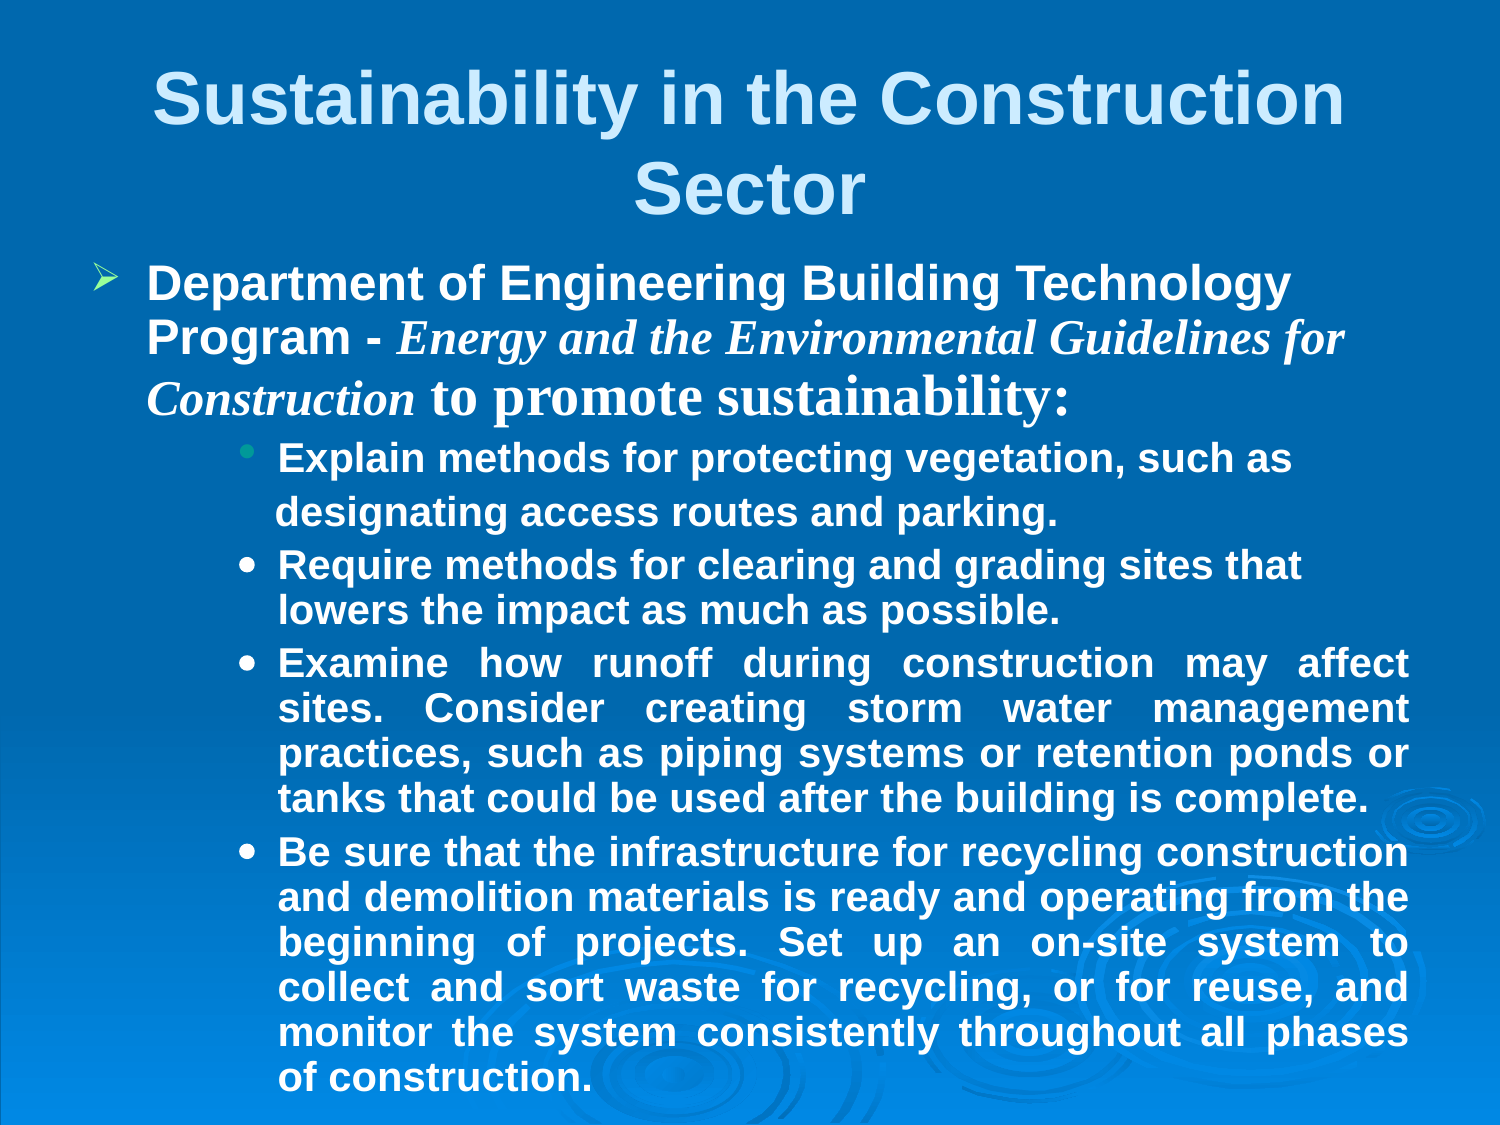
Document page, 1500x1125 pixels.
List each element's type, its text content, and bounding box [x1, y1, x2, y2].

title Sustainability in the Construction Sector [74, 45, 1426, 233]
list Department of Engineering Building Technology Program - Energy and the Environmental Guidelines for Construction to promote sustainability: Explain methods for protecting vegetation, such as designating access routes and parking.  Require methods for clearing and grading sites that lowers the impact as much as possible.  Examine how runoff during construction may affect sites. Consider creating storm water management practices, such as piping systems or retention ponds or tanks that could be used after the building is complete.  Be sure that the infrastructure for recycling construction and demolition materials is ready and operating from the beginning of projects. Set up an on-site system to collect and sort waste for recycling, or for reuse, and monitor the system consistently throughout all phases of construction. [74, 249, 1426, 994]
